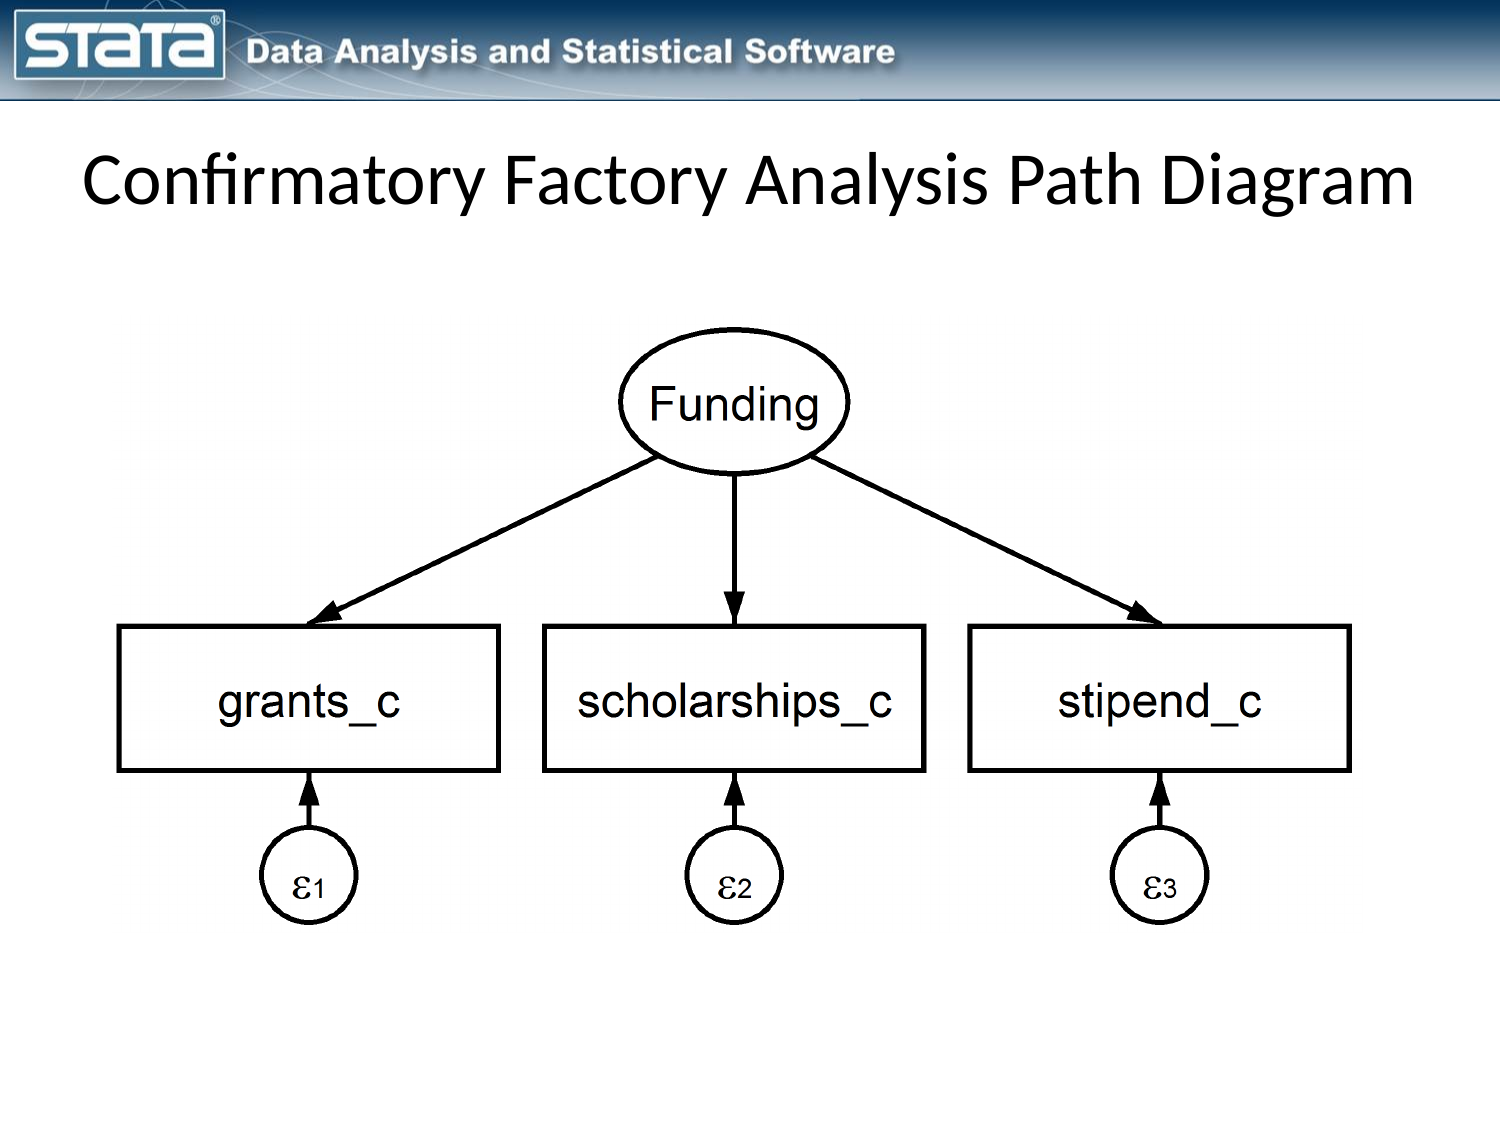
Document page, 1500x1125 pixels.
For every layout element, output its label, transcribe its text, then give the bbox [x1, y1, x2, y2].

picture [0, 0, 1500, 101]
title Confirmatory Factory Analysis Path Diagram [0, 112, 1500, 238]
picture [112, 315, 1363, 933]
